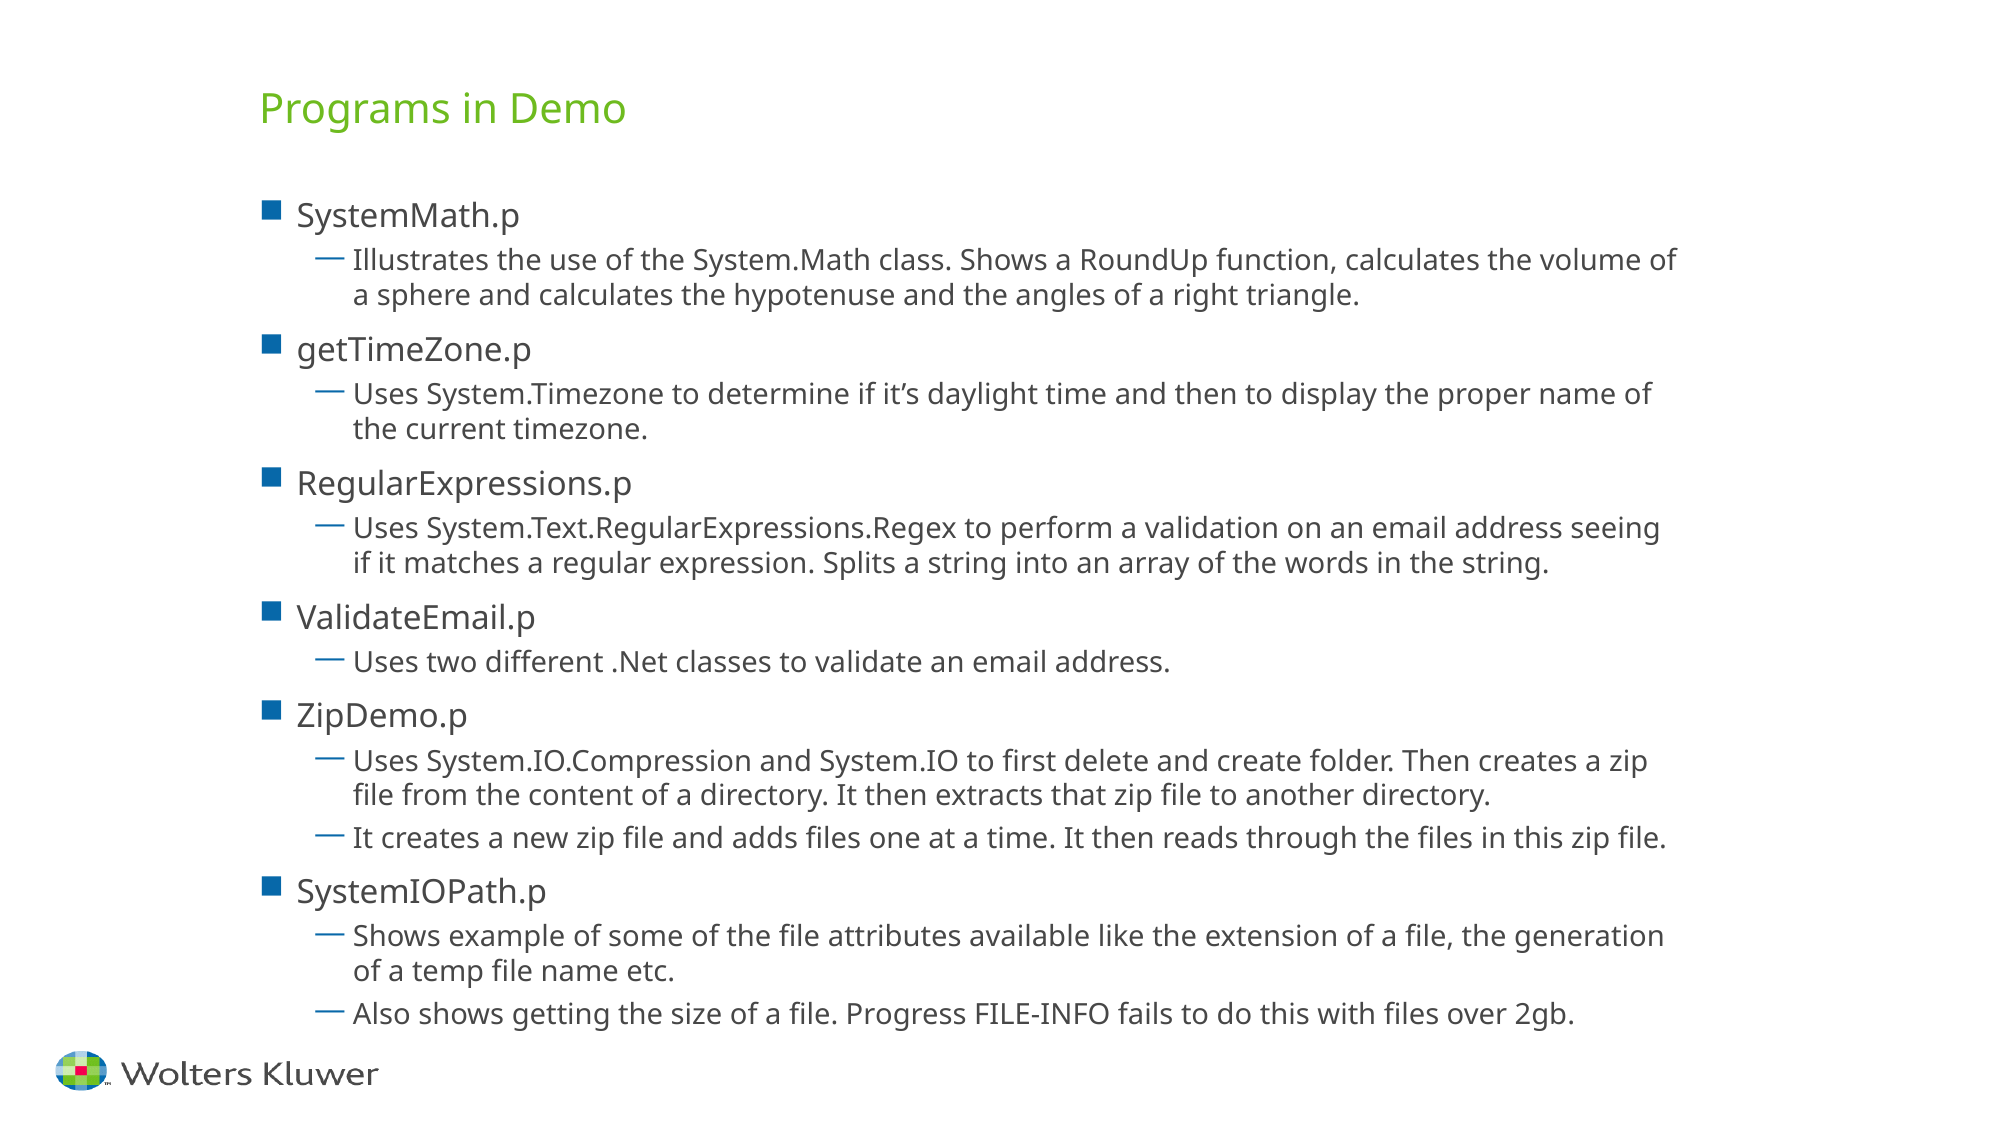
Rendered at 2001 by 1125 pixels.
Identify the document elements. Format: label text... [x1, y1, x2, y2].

title Programs in Demo [243, 73, 1695, 141]
list SystemMath.p Illustrates the use of the System.Math class. Shows a RoundUp function, calculates the volume of a sphere and calculates the hypotenuse and the angles of a right triangle. getTimeZone.p Uses System.Timezone to determine if it’s daylight time and then to display the proper name of the current timezone. RegularExpressions.p Uses System.Text.RegularExpressions.Regex to perform a validation on an email address seeing if it matches a regular expression. Splits a string into an array of the words in the string. ValidateEmail.p Uses two different .Net classes to validate an email address. ZipDemo.p Uses System.IO.Compression and System.IO to first delete and create folder. Then creates a zip file from the content of a directory. It then extracts that zip file to another directory. It creates a new zip file and adds files one at a time. It then reads through the files in this zip file. SystemIOPath.p Shows example of some of the file attributes available like the extension of a file, the generation of a temp file name etc. Also shows getting the size of a file. Progress FILE-INFO fails to do this with files over 2gb. [243, 186, 1695, 1000]
